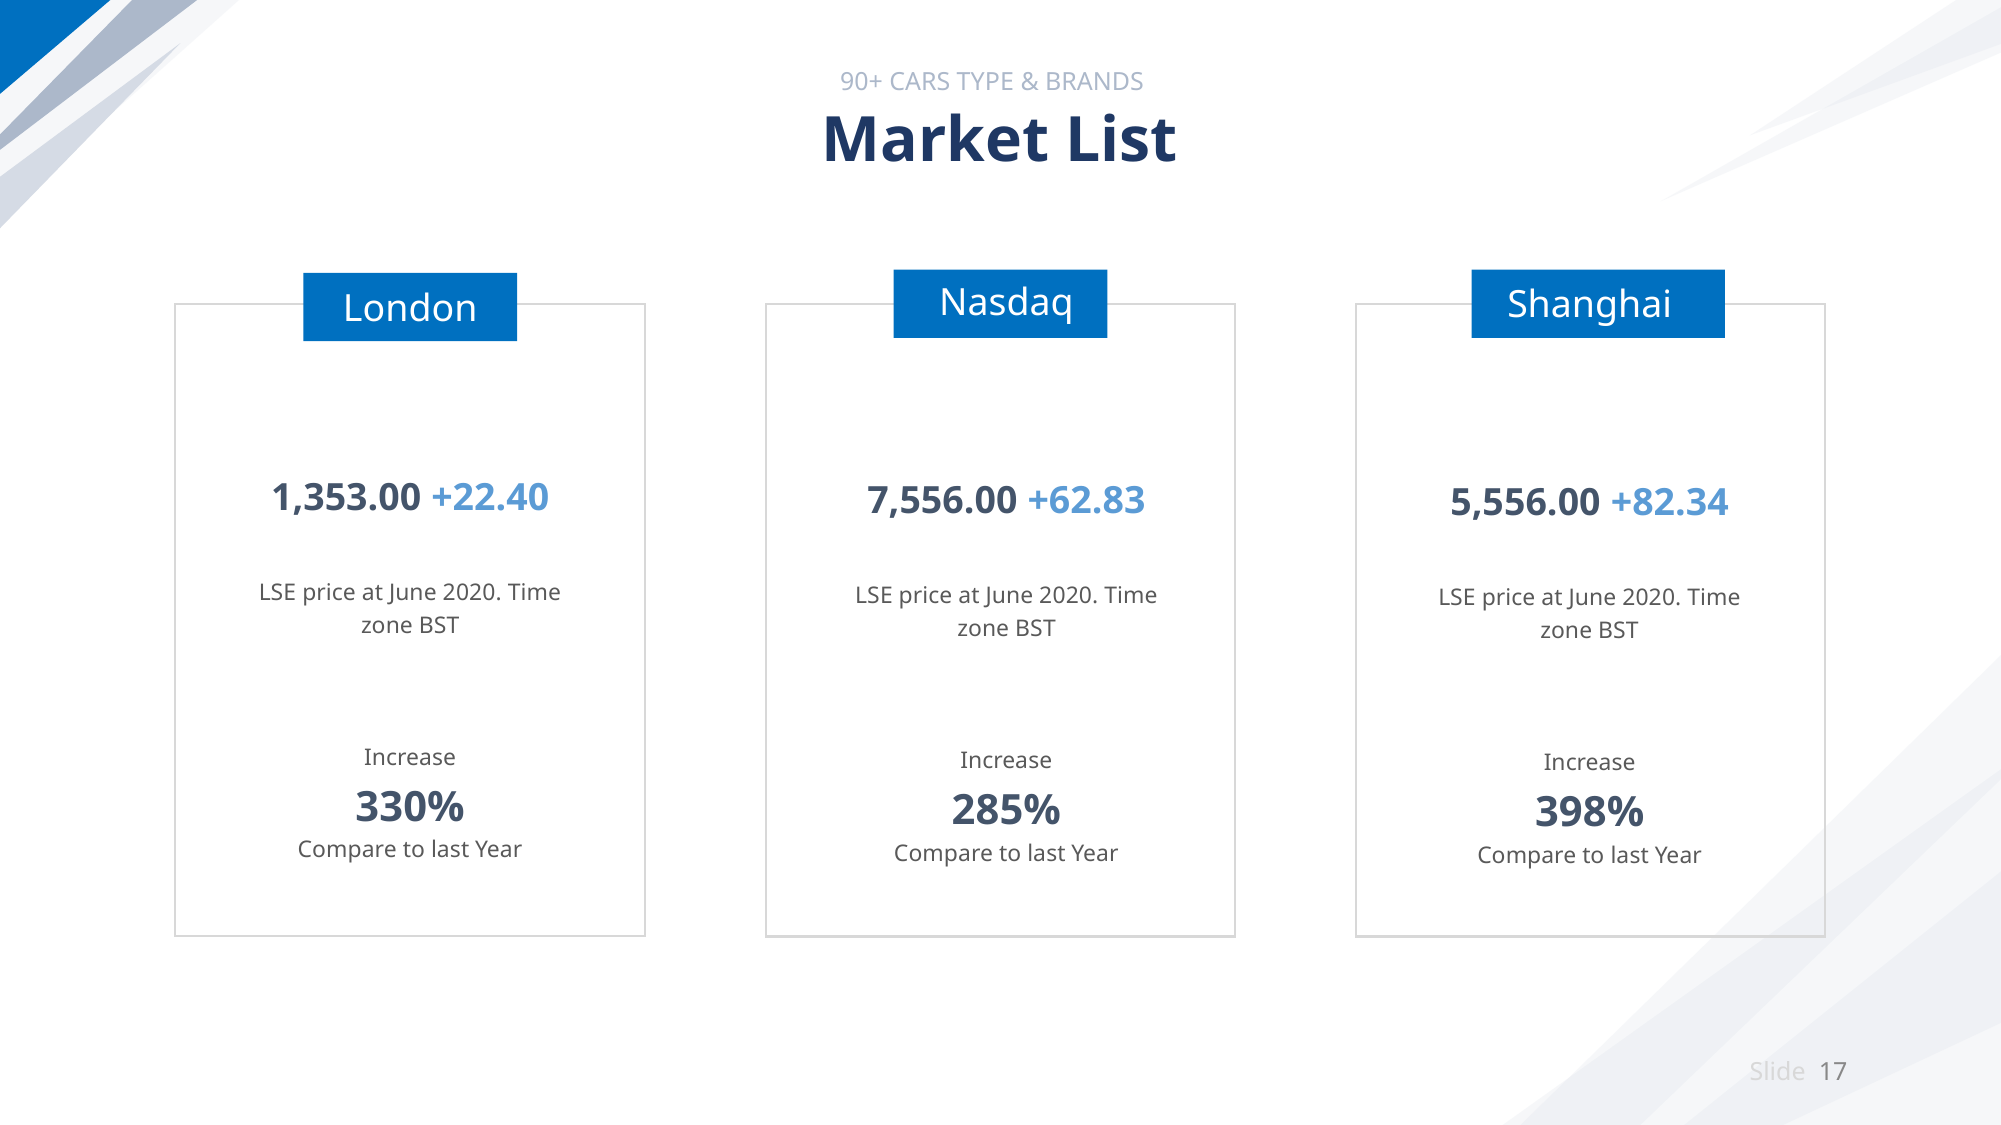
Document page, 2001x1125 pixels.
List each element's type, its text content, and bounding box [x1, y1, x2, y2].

text_box [765, 303, 1236, 937]
text_box [1356, 303, 1826, 937]
text_box Shanghai 5,556.00 +82.34 LSE price at June 2020. Time zone BST Increase 398% Compare to last Year [1419, 272, 1760, 882]
text_box [303, 272, 518, 276]
text_box London 1,353.00 +22.40 LSE price at June 2020. Time zone BST Increase 330% Compare to last Year [240, 276, 581, 877]
text_box [175, 303, 645, 937]
text_box 90+ CARS TYPE & BRANDS [825, 57, 1175, 104]
text_box Nasdaq 7,556.00 +62.83 LSE price at June 2020. Time zone BST Increase 285% Compare to last Year [836, 270, 1177, 880]
slide_number Slide ‹#› [1412, 1042, 1863, 1103]
title Market List [137, 73, 1863, 210]
